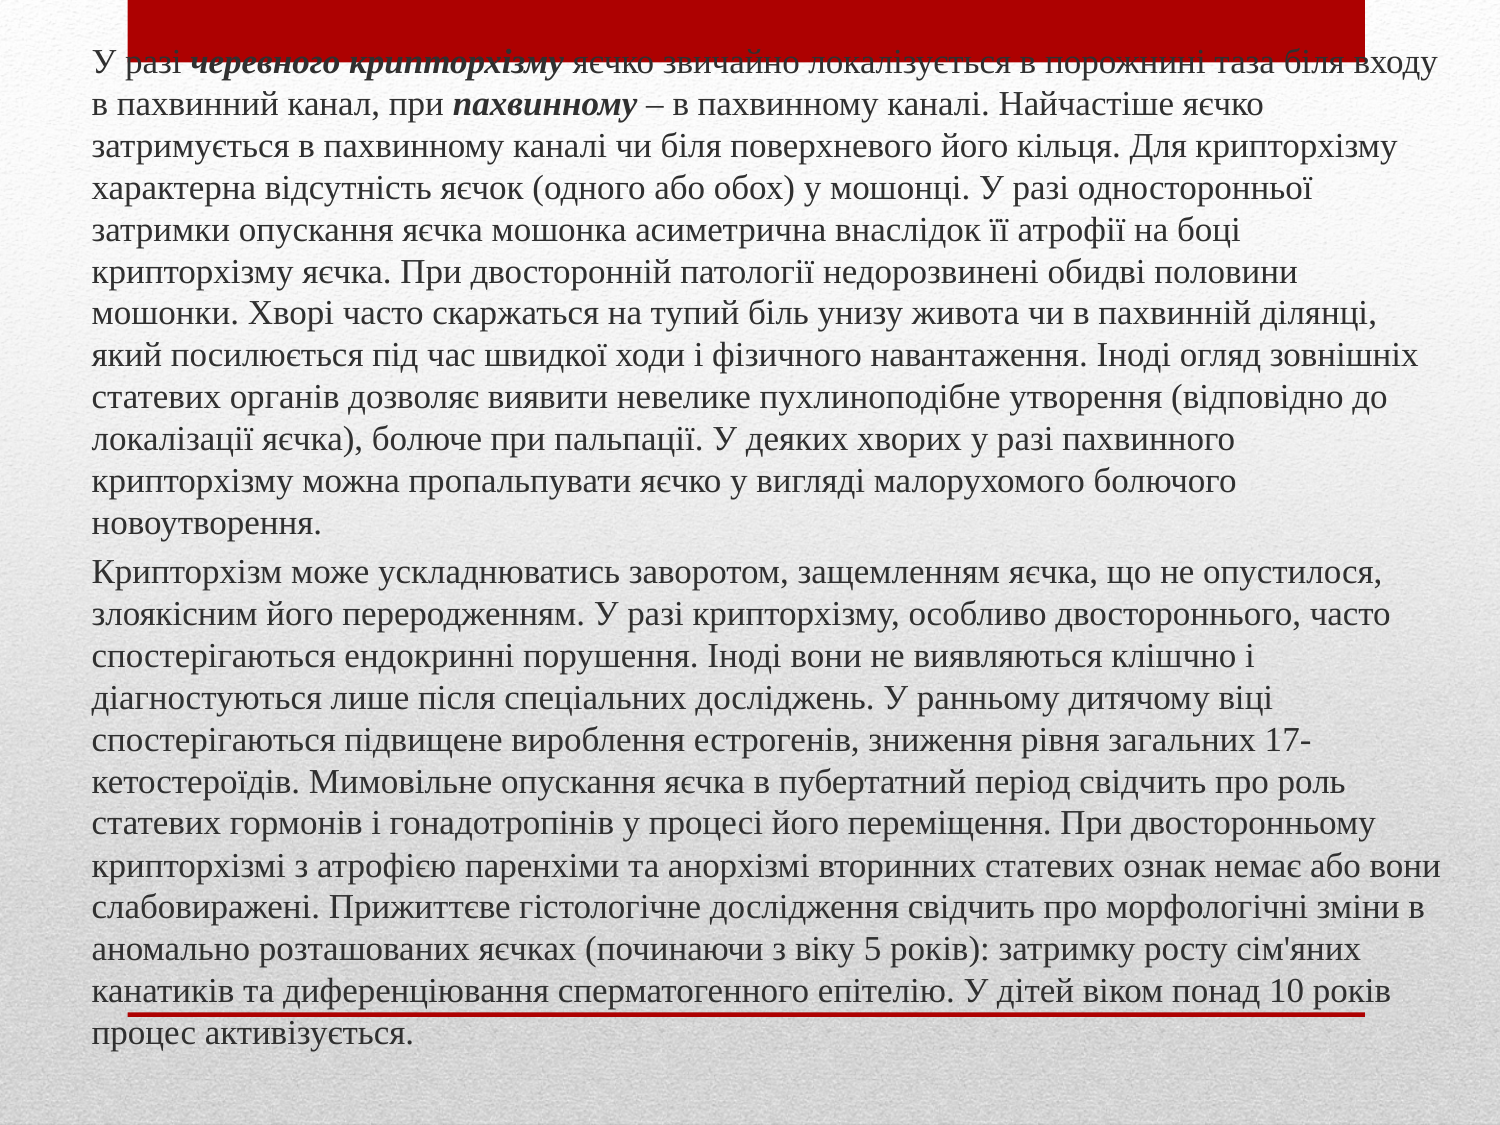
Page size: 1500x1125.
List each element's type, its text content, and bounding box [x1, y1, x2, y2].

list У разі черевного крипторхізму яєчко звичайно локалізується в порожнині таза біля входу в пахвинний канал, при пахвинному – в пахвинному каналі. Найчастіше яєчко затримується в пахвинному каналі чи біля поверхневого його кільця. Для крипторхізму характерна відсутність яєчок (одного або обох) у мошонці. У разі односторонньої затримки опускання яєчка мошонка асиметрична внаслідок її атрофії на боці крипторхізму яєчка. При двосто­ронній патології недорозвинені обидві половини мошонки. Хворі часто скаржаться на тупий біль унизу живота чи в пахвинній ділянці, який поси­люється під час швидкої ходи і фізичного навантаження. Іноді огляд зовнішніх статевих органів дозволяє виявити невелике пухлиноподібне утворення (від­повідно до локалізації яєчка), болюче при пальпації. У деяких хворих у разі пахвинного крипторхізму можна пропальпувати яєчко у вигляді малорухомого болючого новоутворення. Крипторхізм може ускладнюватись заворотом, защемленням яєчка, що не опустилося, злоякісним його переродженням. У разі крипторхізму, особливо двостороннього, часто спостерігаються ендокринні порушення. Іноді вони не виявляються клішчно і діагностуються лише після спеціальних досліджень. У ранньому дитячому віці спостерігаються підвищене вироблення естрогенів, зниження рівня загальних 17-кетостероїдів. Мимовільне опускання яєчка в пубертатний період свідчить про роль статевих гормонів і гонадотропінів у процесі його переміщення. При двосторонньому крипторхізмі з атрофією паренхіми та анорхізмі вторинних статевих ознак немає або вони слабовиражені. Прижиттєве гістологічне дослідження свідчить про морфологічні зміни в аномально розташованих яєчках (починаючи з віку 5 років): затримку росту сім'яних канатиків та диференціювання сперматогенного епітелію. У дітей віком понад 10 років процес активізується. [76, 30, 1459, 1071]
